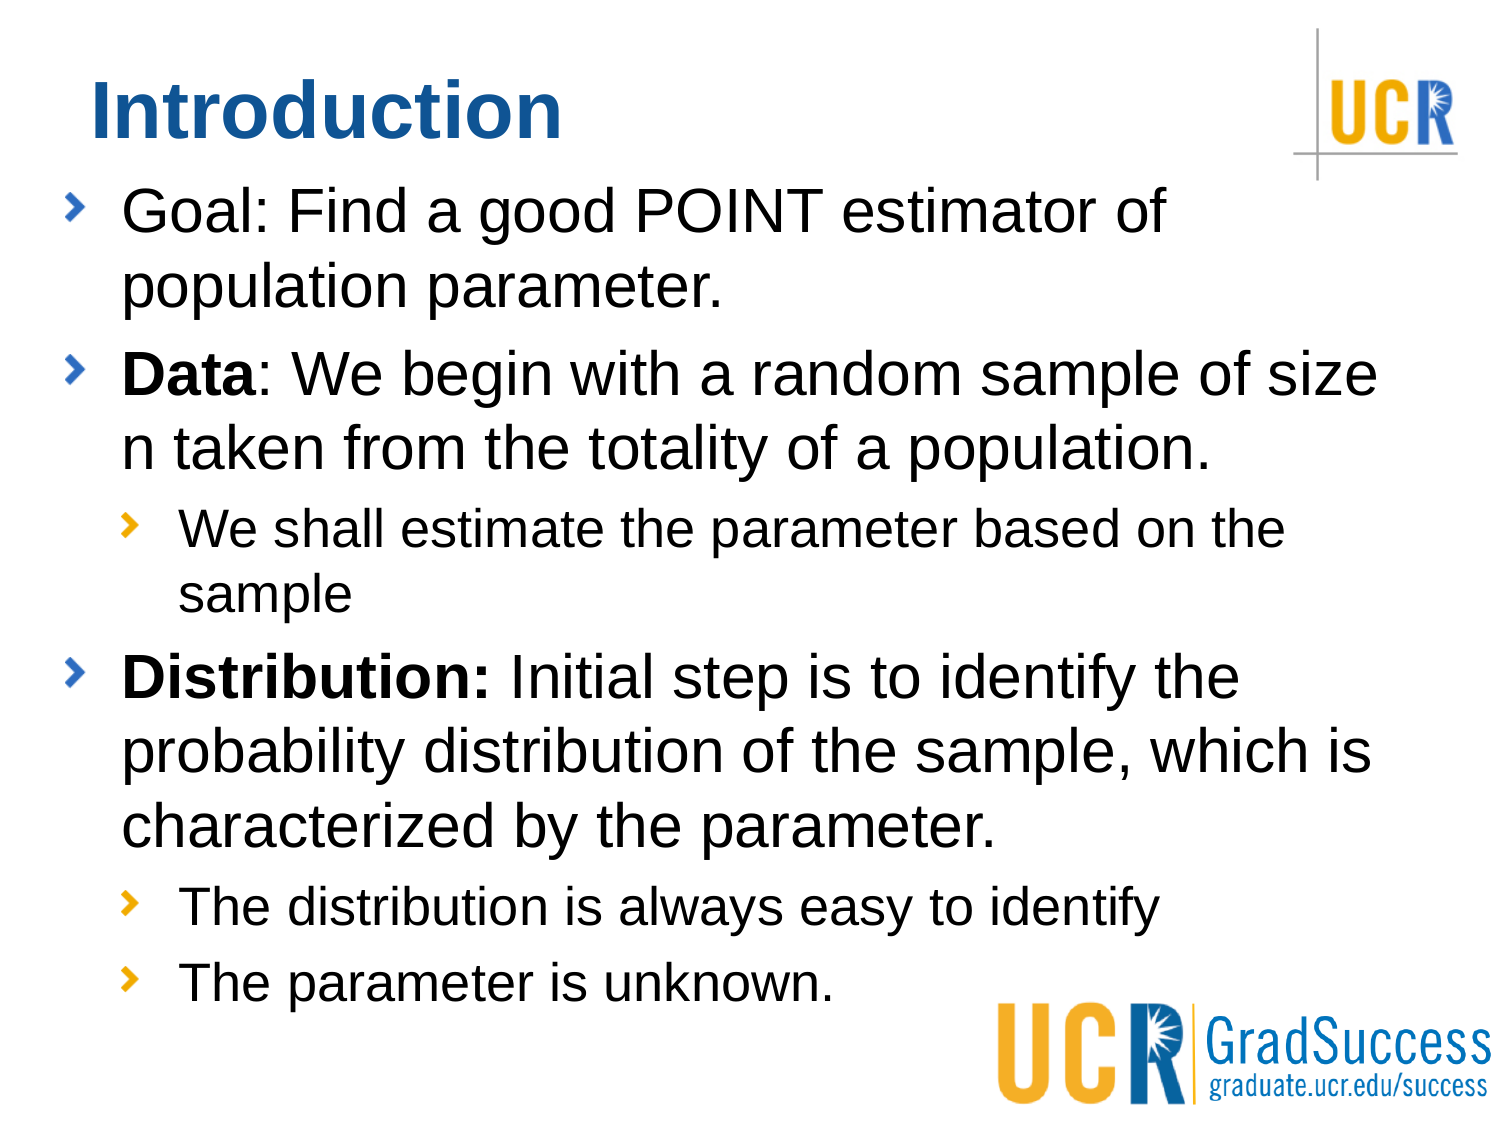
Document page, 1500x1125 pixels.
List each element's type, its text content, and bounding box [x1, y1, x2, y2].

title Introduction [75, 37, 1300, 162]
picture [65, 192, 89, 223]
picture [121, 512, 142, 539]
picture [121, 890, 142, 917]
picture [65, 354, 89, 386]
picture [121, 966, 142, 993]
picture [65, 657, 89, 689]
picture [1282, 0, 1500, 196]
list Goal: Find a good POINT estimator of population parameter. Data: We begin with a random sample of size n taken from the totality of a population. We shall estimate the parameter based on the sample Distribution: Initial step is to identify the probability distribution of the sample, which is characterized by the parameter. The distribution is always easy to identify The parameter is unknown. [50, 162, 1400, 1000]
